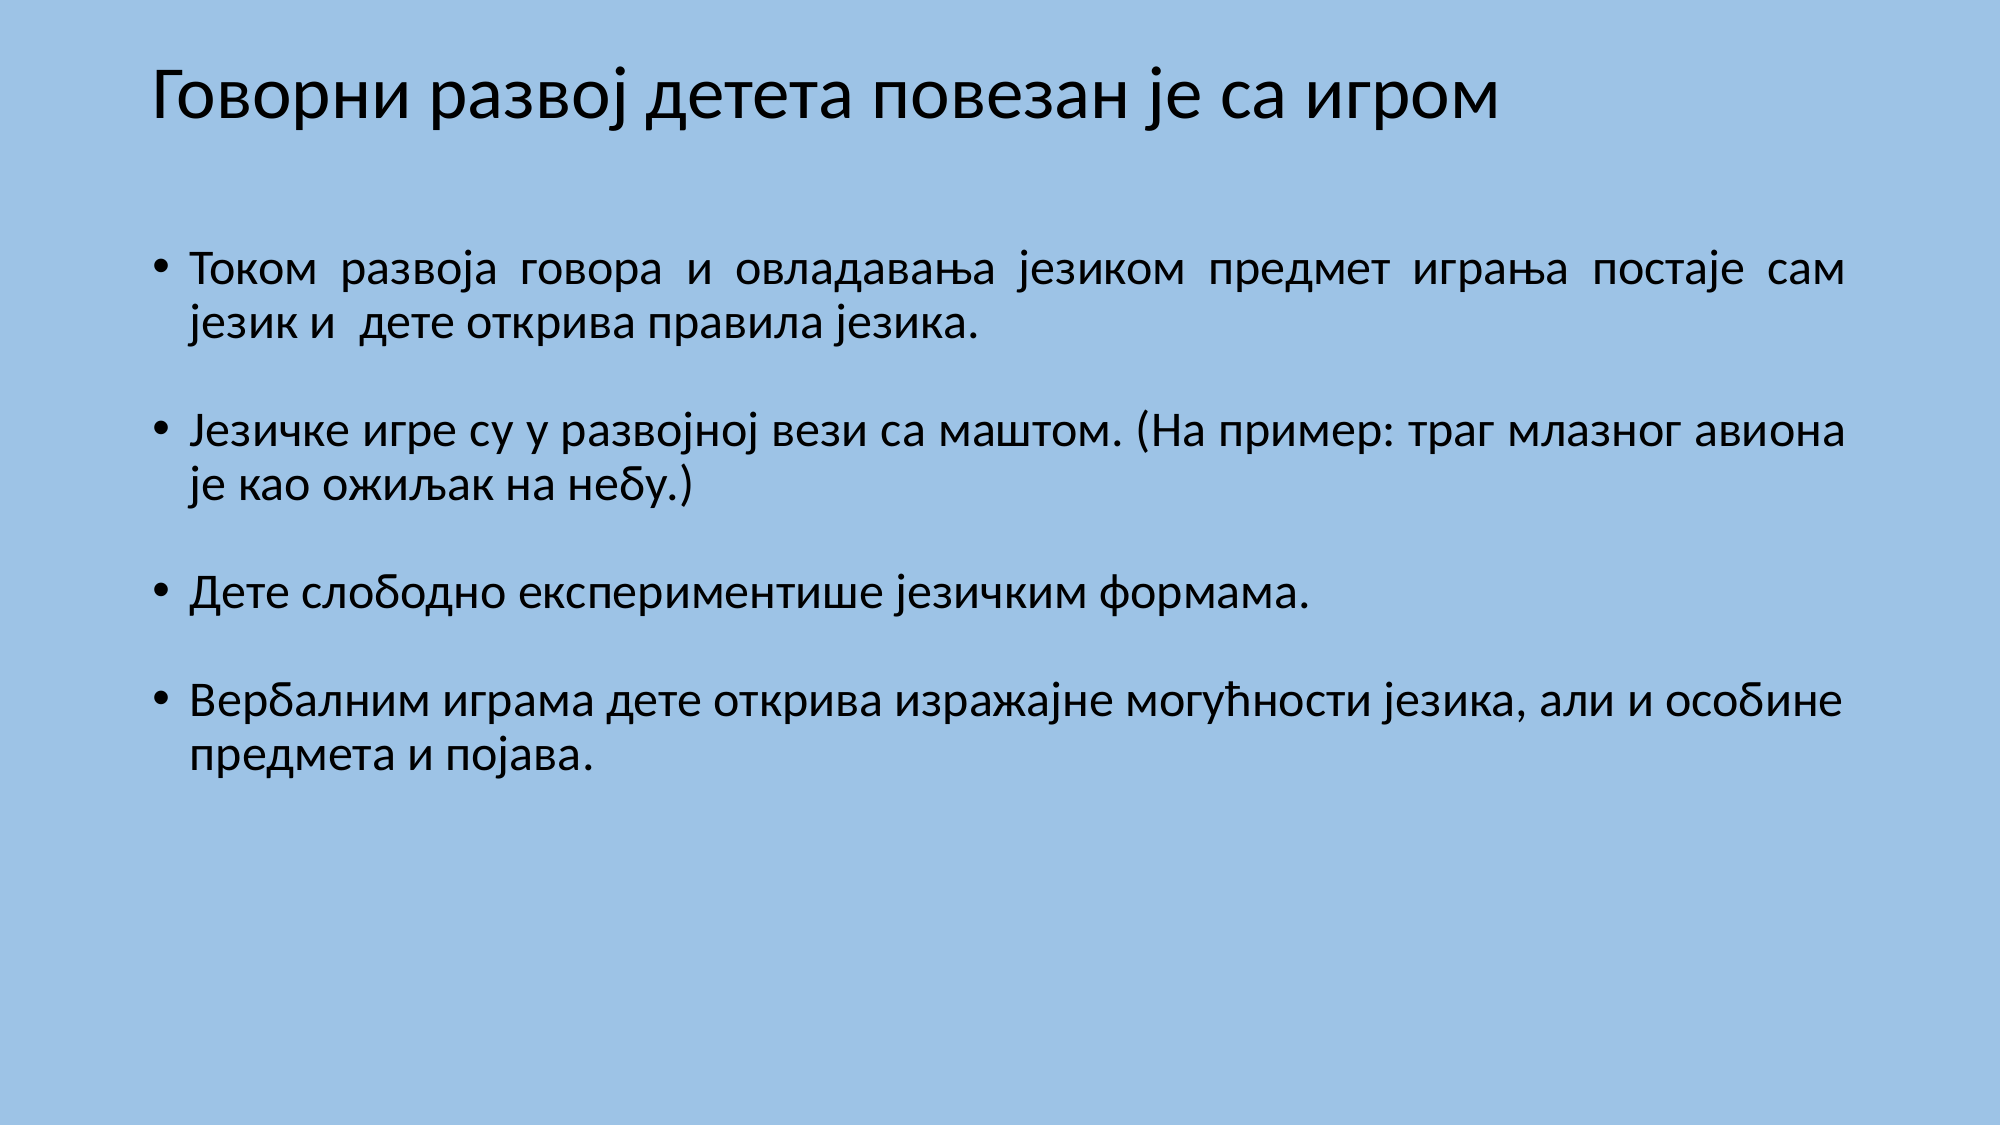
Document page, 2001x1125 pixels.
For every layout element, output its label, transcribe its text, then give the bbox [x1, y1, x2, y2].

title Говорни развој детета повезан је са игром [137, 59, 1863, 129]
list Током развоја говора и овладавања језиком предмет играња постаје сам језик и дете открива правила језика. Језичке игре су у развојној вези са маштом. (На пример: траг млазног авиона је као ожиљак на небу.) Дете слободно експериментише језичким формама. Вербалним играма дете открива изражајне могућности језика, али и особине предмета и појава. [137, 164, 1863, 1014]
